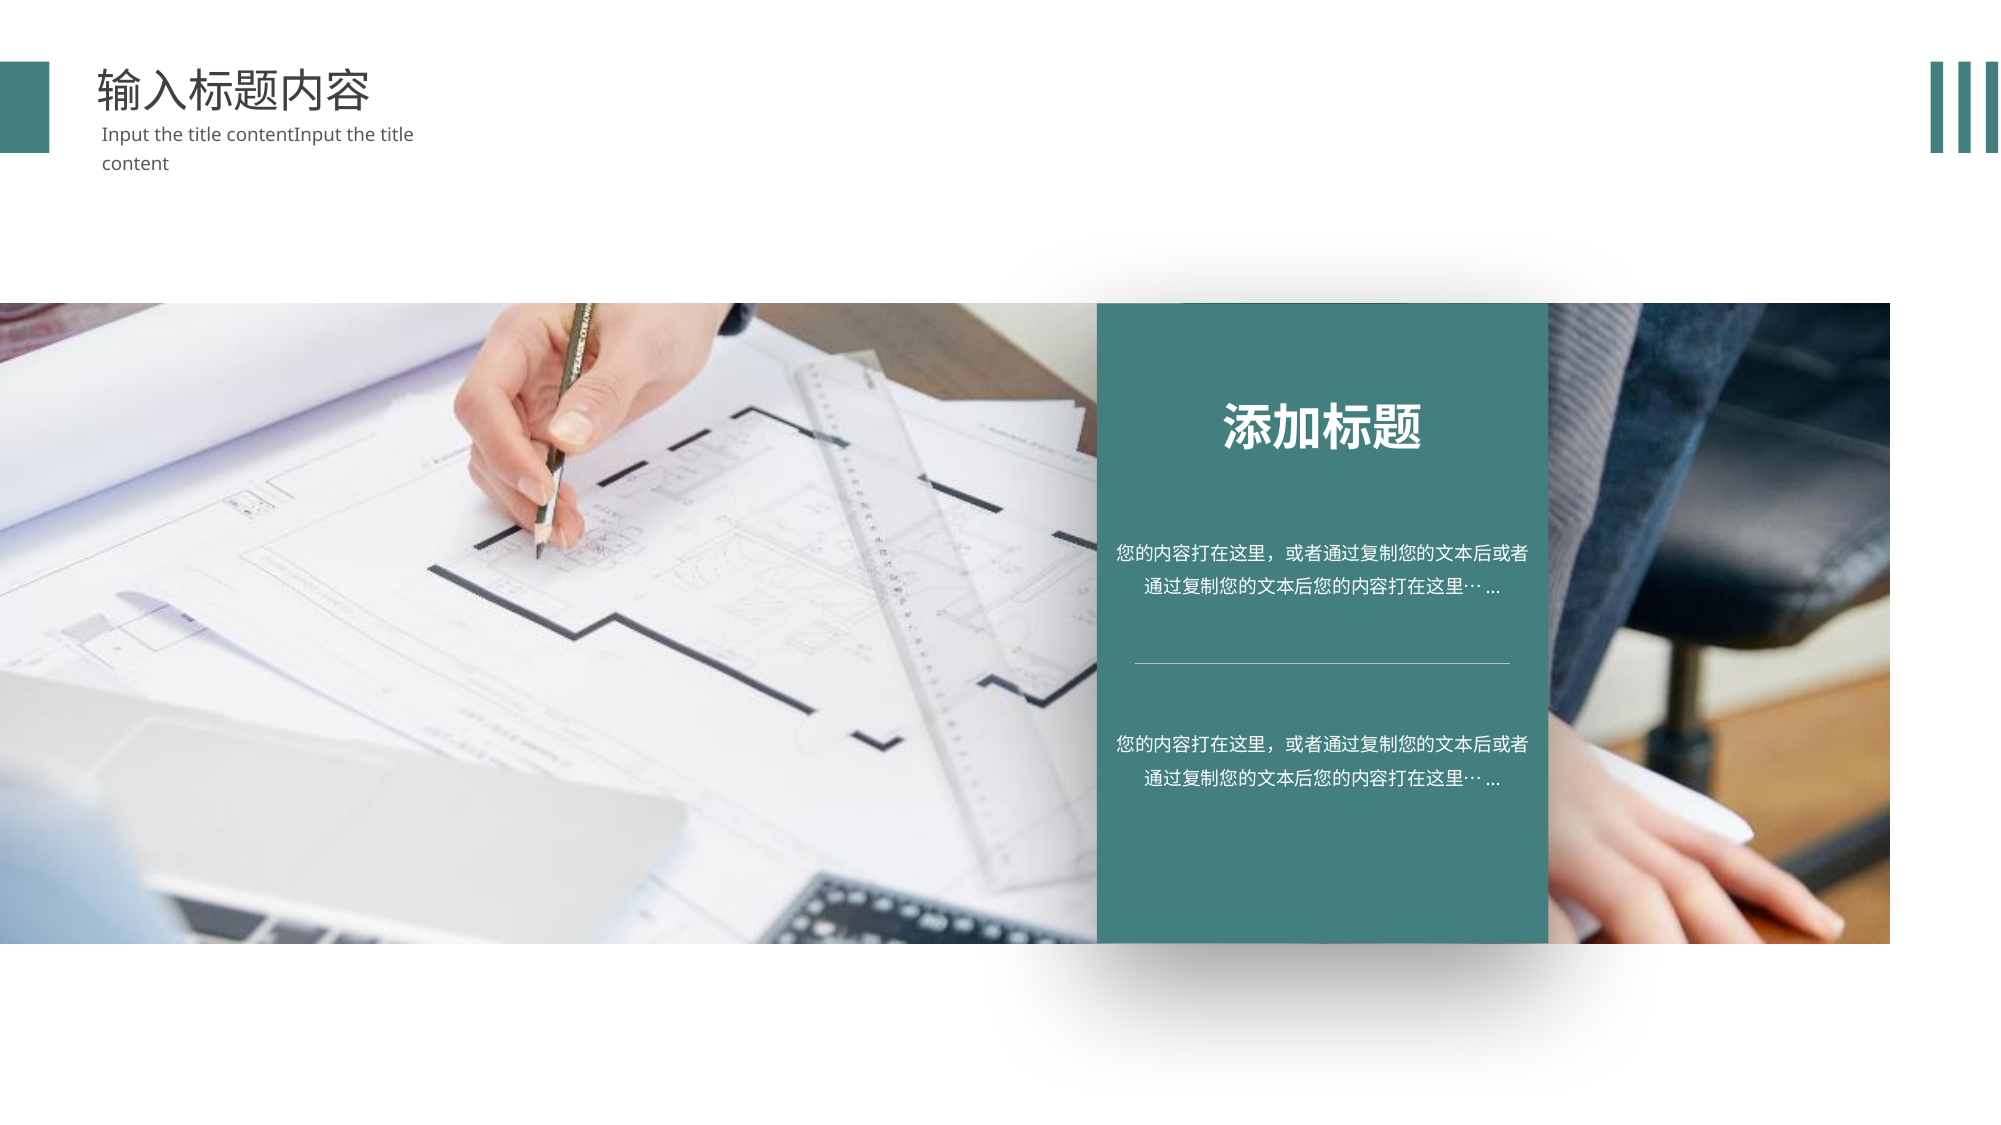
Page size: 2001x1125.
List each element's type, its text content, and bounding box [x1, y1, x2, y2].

text_box 您的内容打在这里，或者通过复制您的文本后或者通过复制您的文本后您的内容打在这里…... [1096, 706, 1549, 805]
text_box [1096, 302, 1549, 514]
text_box [1096, 805, 1549, 944]
text_box [0, 302, 1064, 944]
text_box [0, 37, 1999, 153]
text_box 添加标题 [1156, 388, 1490, 464]
text_box 您的内容打在这里，或者通过复制您的文本后或者通过复制您的文本后您的内容打在这里…... [1096, 514, 1549, 614]
text_box [1096, 614, 1549, 706]
text_box [1579, 302, 1891, 944]
